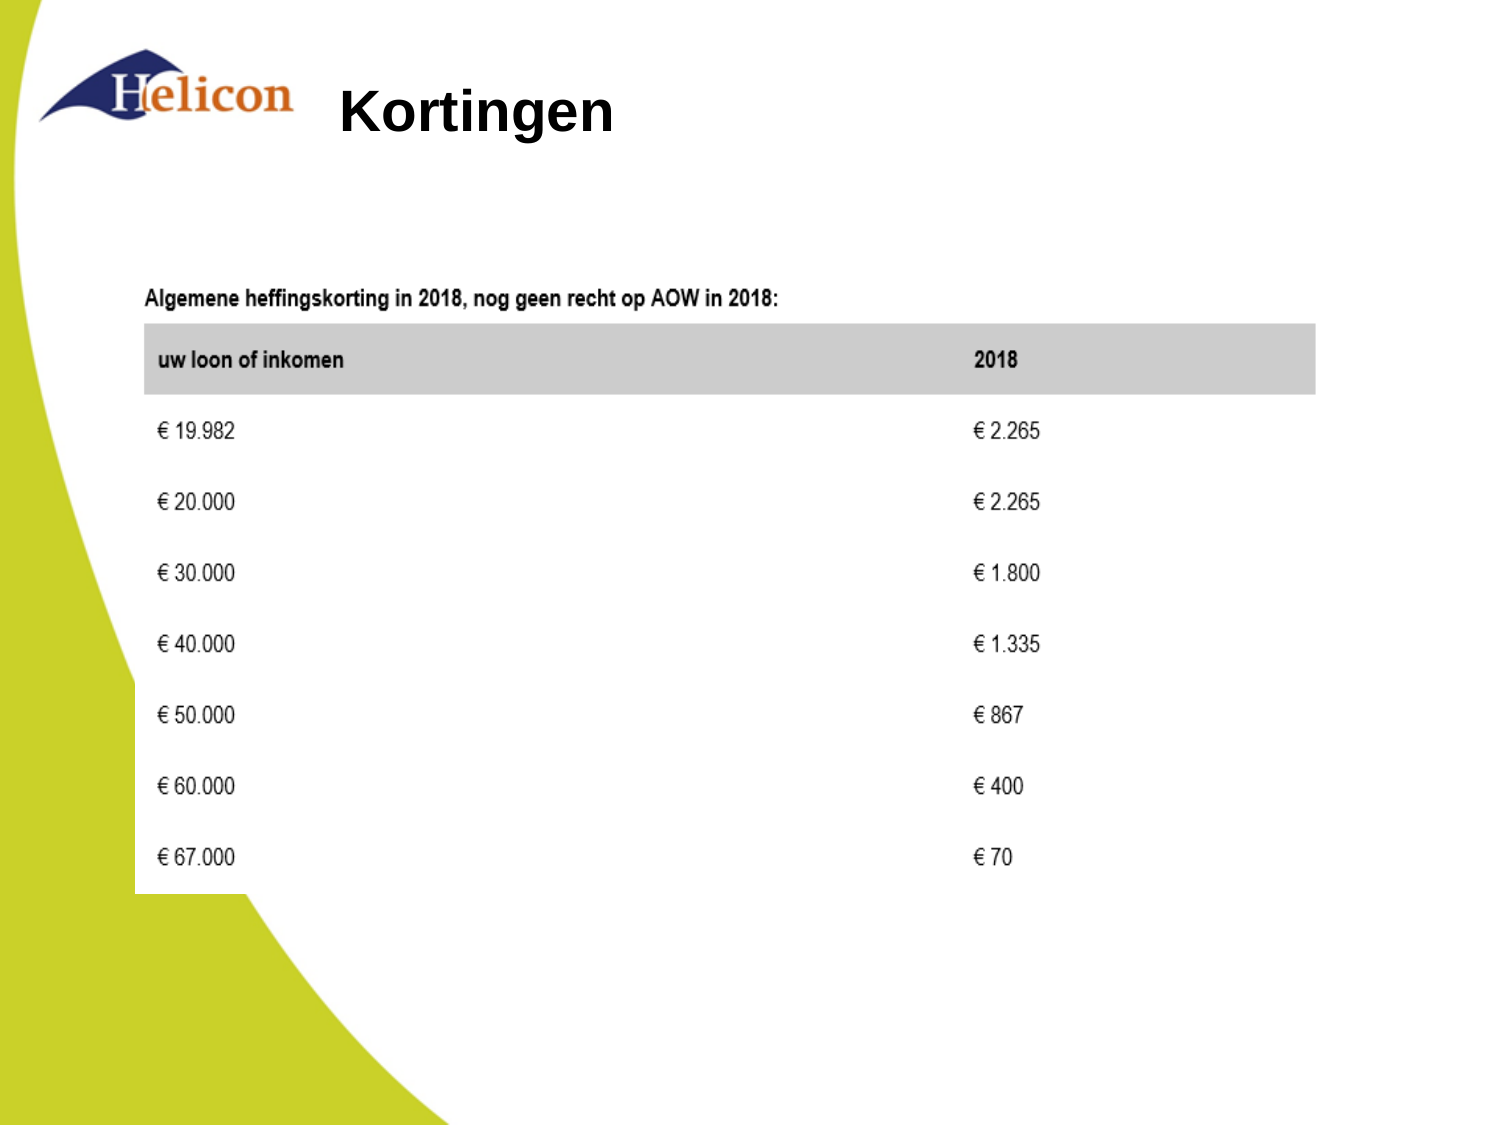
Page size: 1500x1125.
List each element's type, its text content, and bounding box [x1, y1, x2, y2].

picture [0, 0, 1500, 1125]
title Kortingen [324, 54, 1415, 161]
